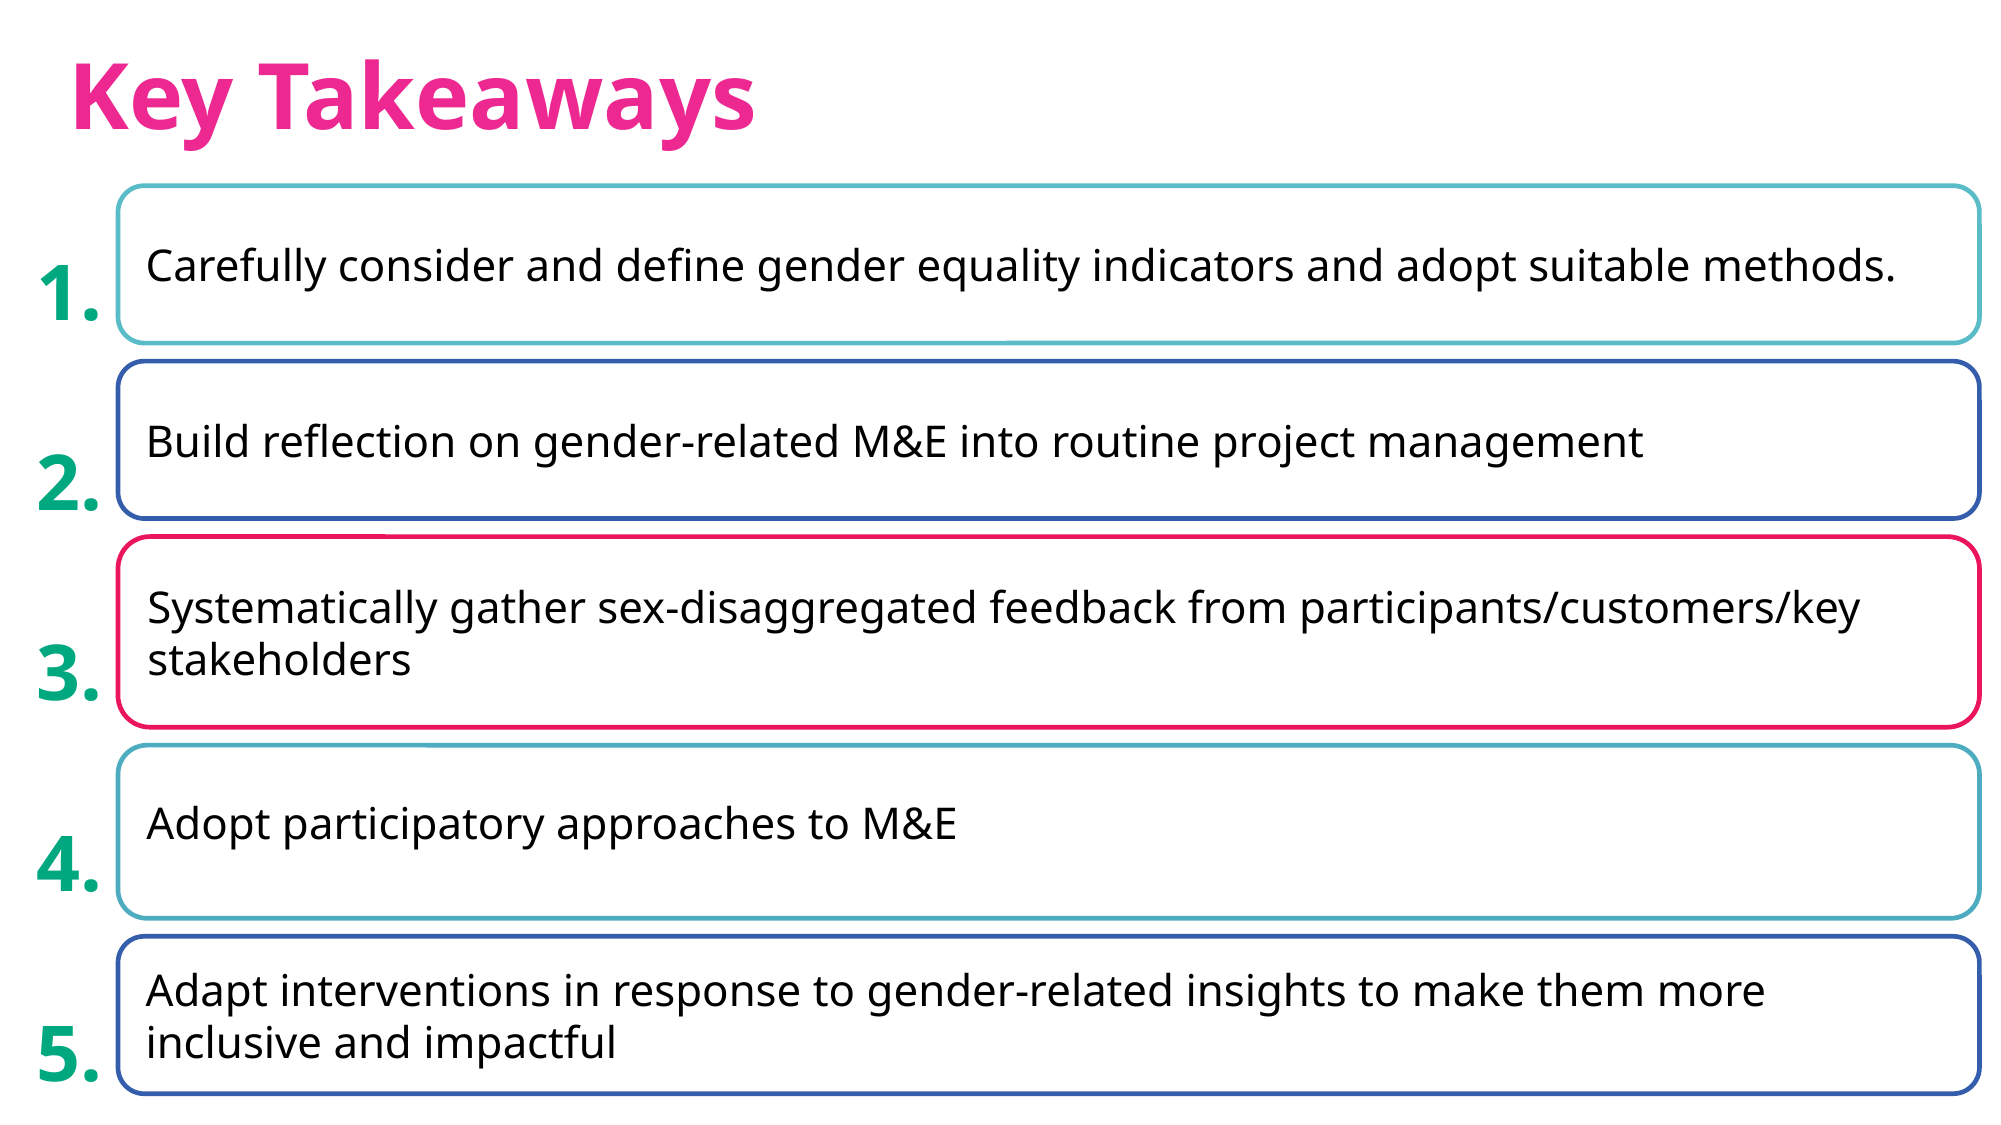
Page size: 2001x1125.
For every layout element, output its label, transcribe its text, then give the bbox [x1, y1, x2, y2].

text_box Systematically gather sex-disaggregated feedback from participants/customers/key stakeholders [135, 536, 1980, 728]
text_box Carefully consider and define gender equality indicators and adopt suitable methods. [135, 185, 1980, 344]
text_box Adapt interventions in response to gender-related insights to make them more inclusive and impactful [135, 936, 1980, 1094]
title Key Takeaways [68, 38, 1932, 164]
text_box Build reflection on gender-related M&E into routine project management [135, 361, 1980, 519]
text_box 1. 2. 3. 4. 5. [16, 139, 135, 1117]
text_box Adopt participatory approaches to M&E [135, 745, 1980, 919]
